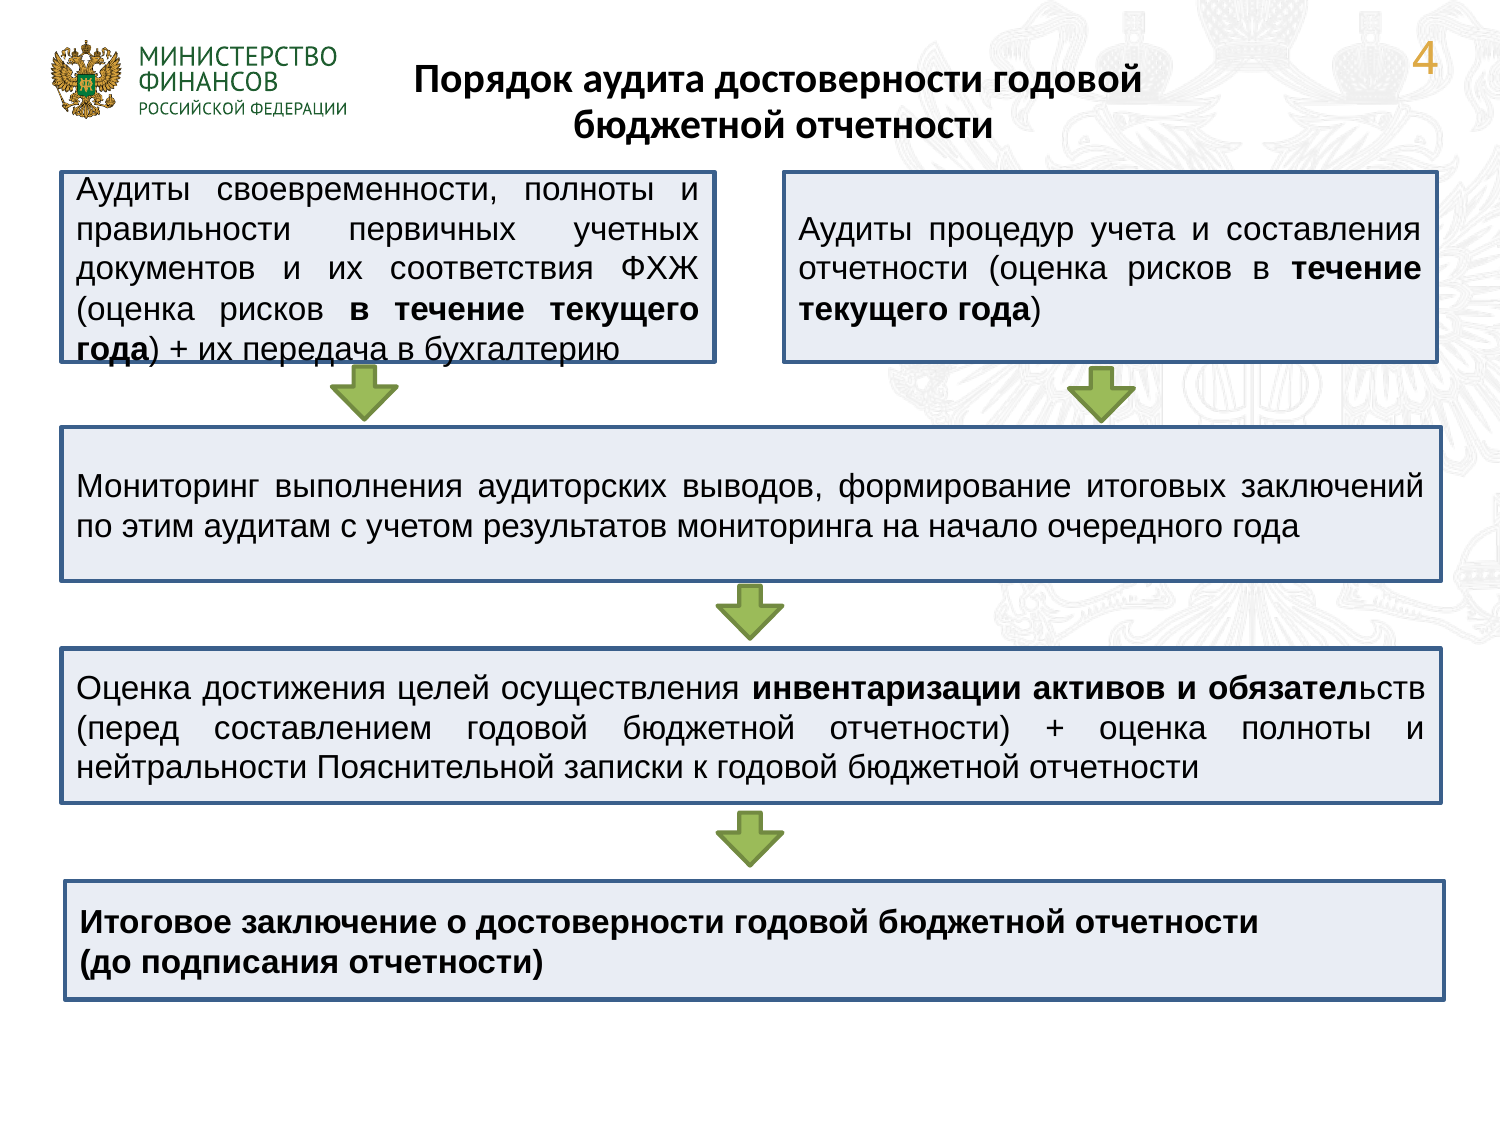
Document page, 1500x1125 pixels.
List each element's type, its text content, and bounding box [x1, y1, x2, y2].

text_box Аудиты процедур учета и составления отчетности (оценка рисков в течение текущего года) [782, 170, 1439, 364]
text_box Порядок аудита достоверности годовой бюджетной отчетности [364, 47, 1203, 154]
text_box Мониторинг выполнения аудиторских выводов, формирование итоговых заключений по этим аудитам с учетом результатов мониторинга на начало очередного года [59, 425, 1443, 583]
text_box [715, 583, 785, 641]
text_box [329, 364, 399, 422]
text_box [1066, 366, 1136, 424]
text_box [715, 810, 785, 868]
text_box Оценка достижения целей осуществления инвентаризации активов и обязательств (перед составлением годовой бюджетной отчетности) + оценка полноты и нейтральности Пояснительной записки к годовой бюджетной отчетности [59, 646, 1443, 805]
text_box Итоговое заключение о достоверности годовой бюджетной отчетности (до подписания отчетности) [63, 879, 1446, 1002]
text_box Аудиты своевременности, полноты и правильности первичных учетных документов и их соответствия ФХЖ (оценка рисков в течение текущего года) + их передача в бухгалтерию [59, 170, 717, 364]
